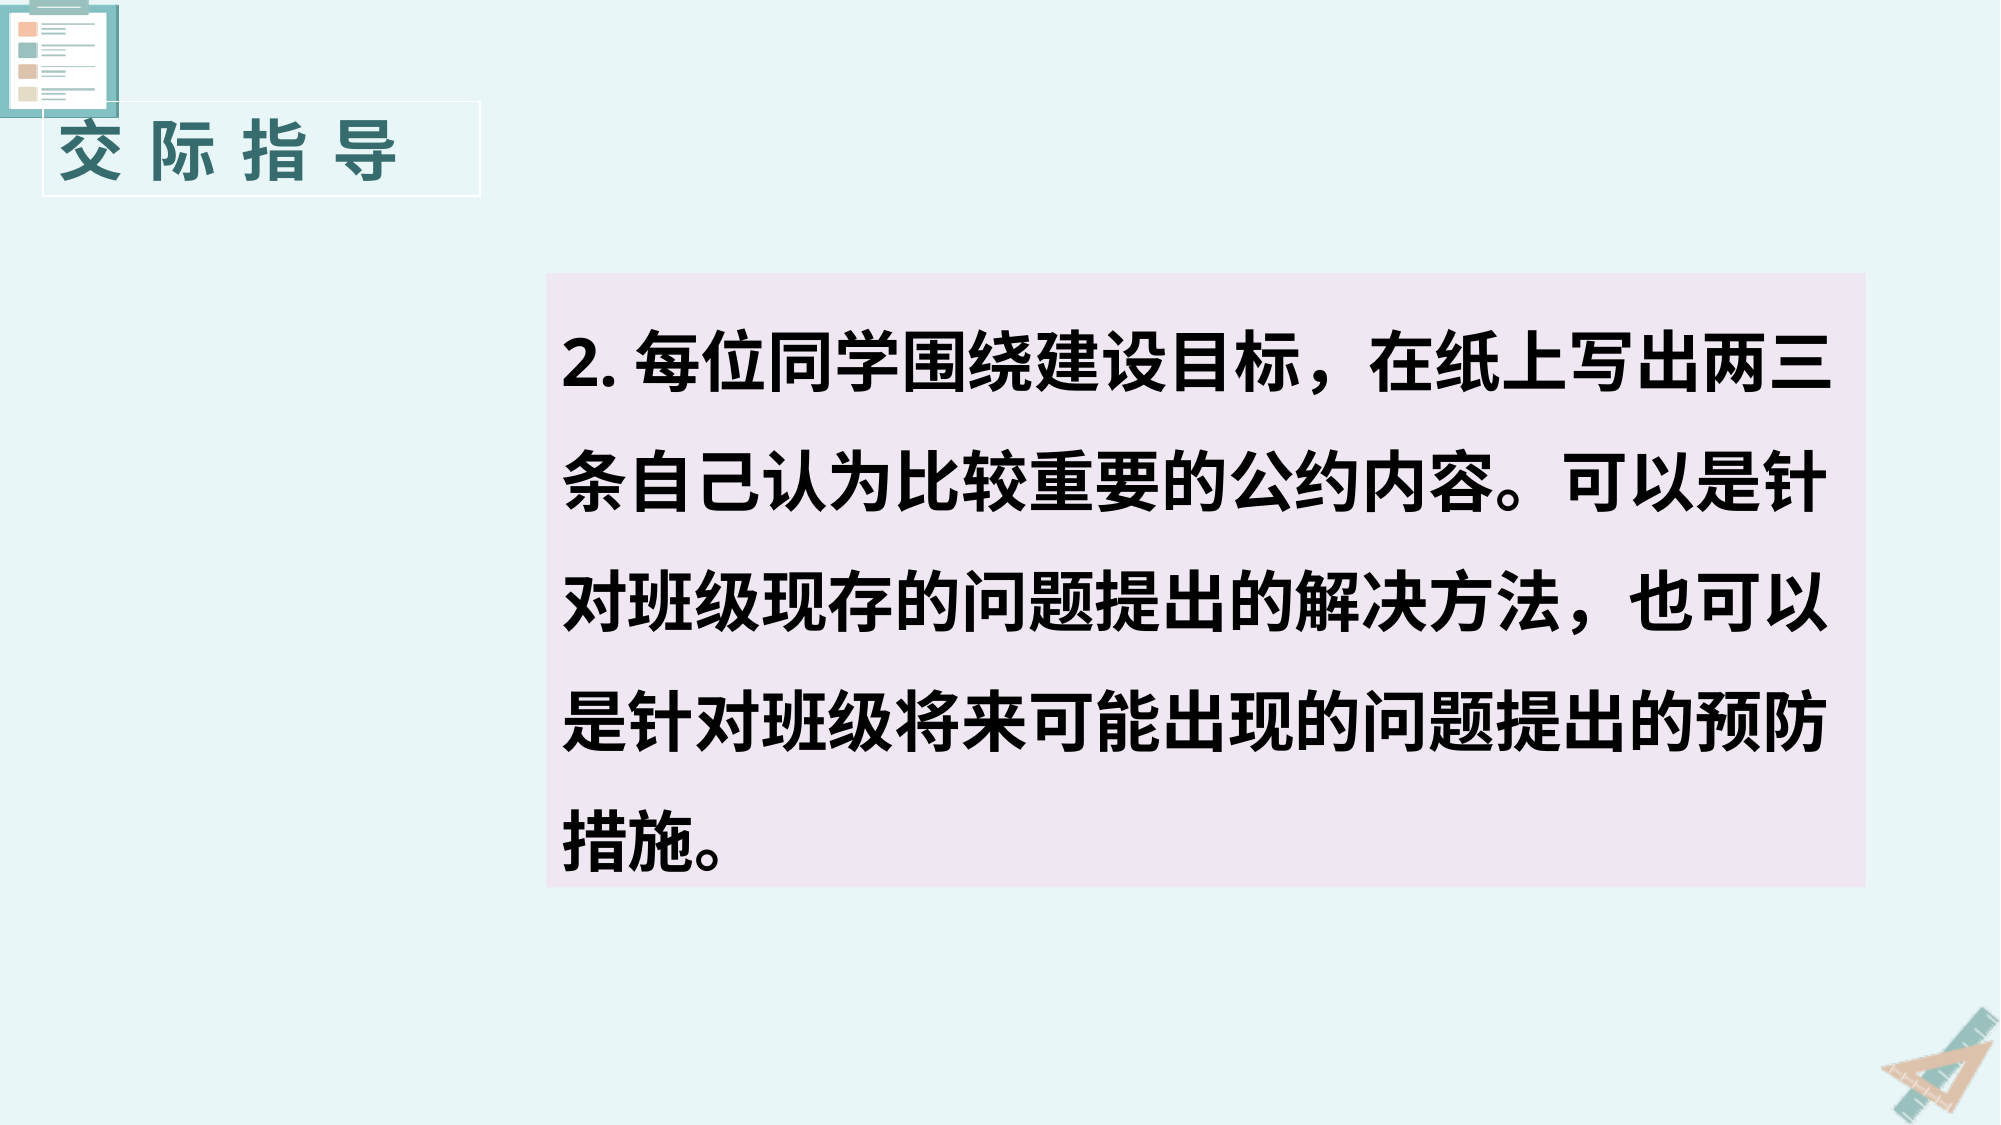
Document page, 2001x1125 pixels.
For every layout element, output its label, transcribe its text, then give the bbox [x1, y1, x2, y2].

picture [0, 0, 119, 119]
picture [1881, 1006, 2000, 1125]
text_box 交际指导 [43, 101, 480, 196]
text_box 2.每位同学围绕建设目标，在纸上写出两三条自己认为比较重要的公约内容。可以是针对班级现存的问题提出的解决方法，也可以是针对班级将来可能出现的问题提出的预防措施。 [546, 272, 1866, 888]
